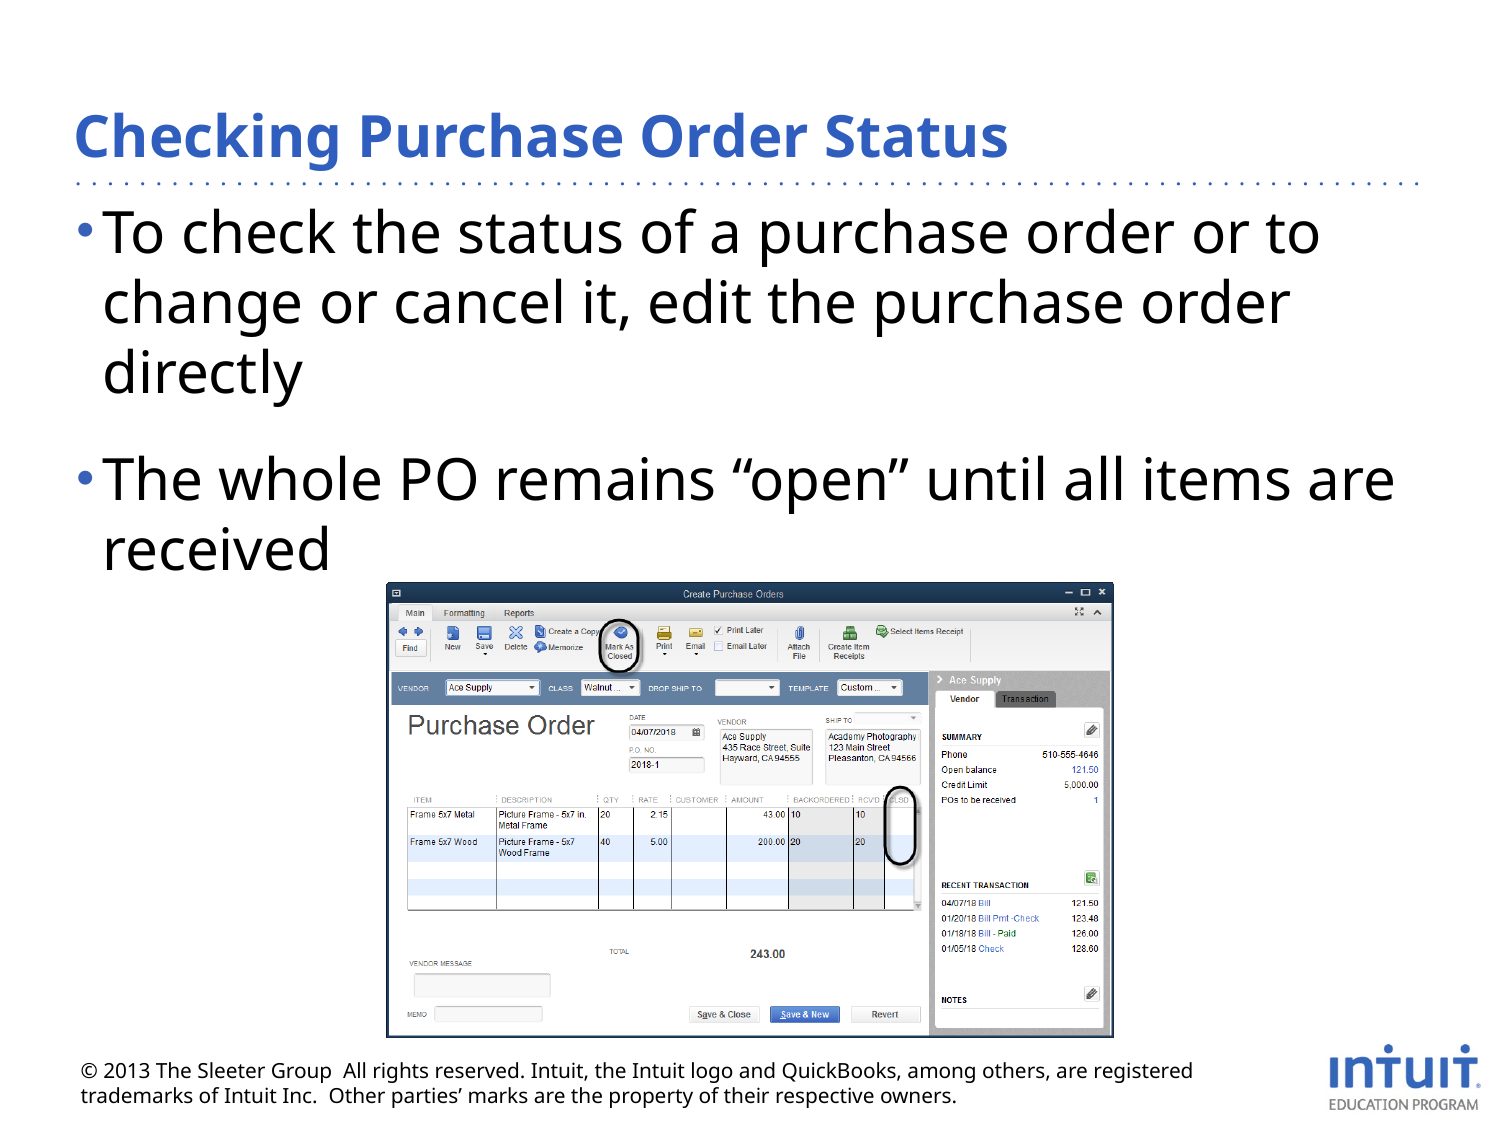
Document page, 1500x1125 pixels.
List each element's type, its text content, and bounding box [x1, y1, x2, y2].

picture [1325, 1039, 1485, 1116]
title Checking Purchase Order Status [73, 62, 1424, 169]
list To check the status of a purchase order or to change or cancel it, edit the purchase order directly The whole PO remains “open” until all items are received [75, 187, 1428, 930]
picture [385, 582, 1114, 1038]
